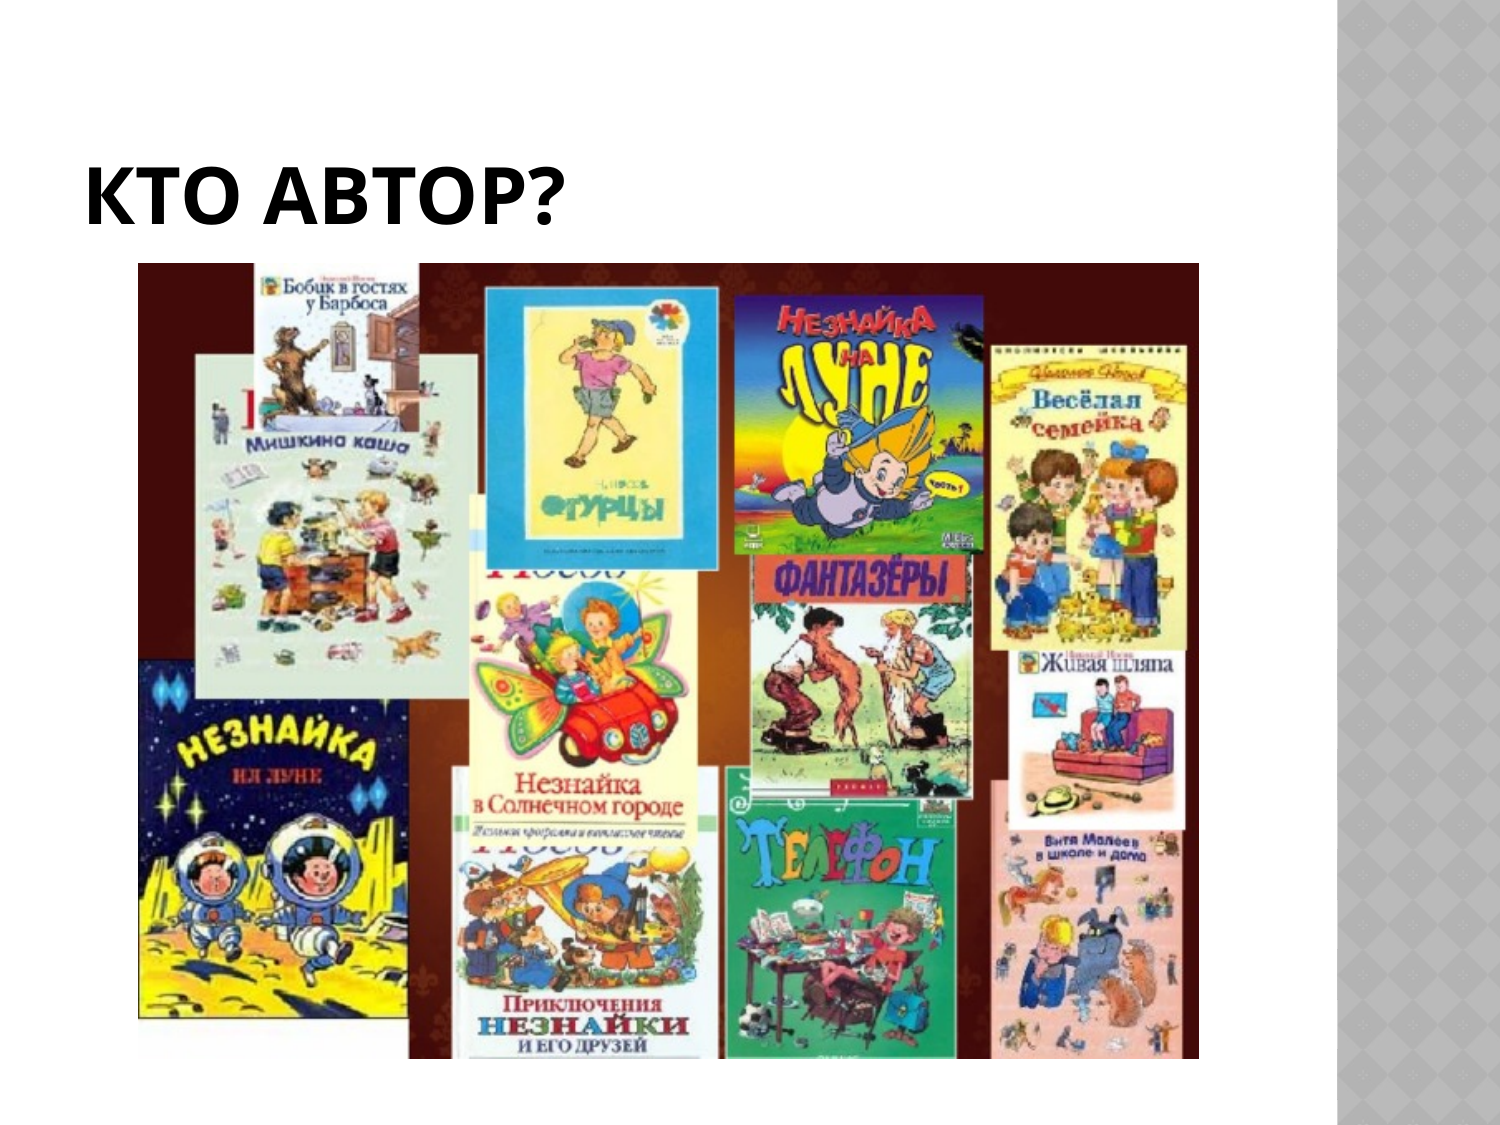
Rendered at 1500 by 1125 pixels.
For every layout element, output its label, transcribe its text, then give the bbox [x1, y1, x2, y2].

title Кто автор? [75, 52, 1263, 240]
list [138, 263, 1200, 1060]
